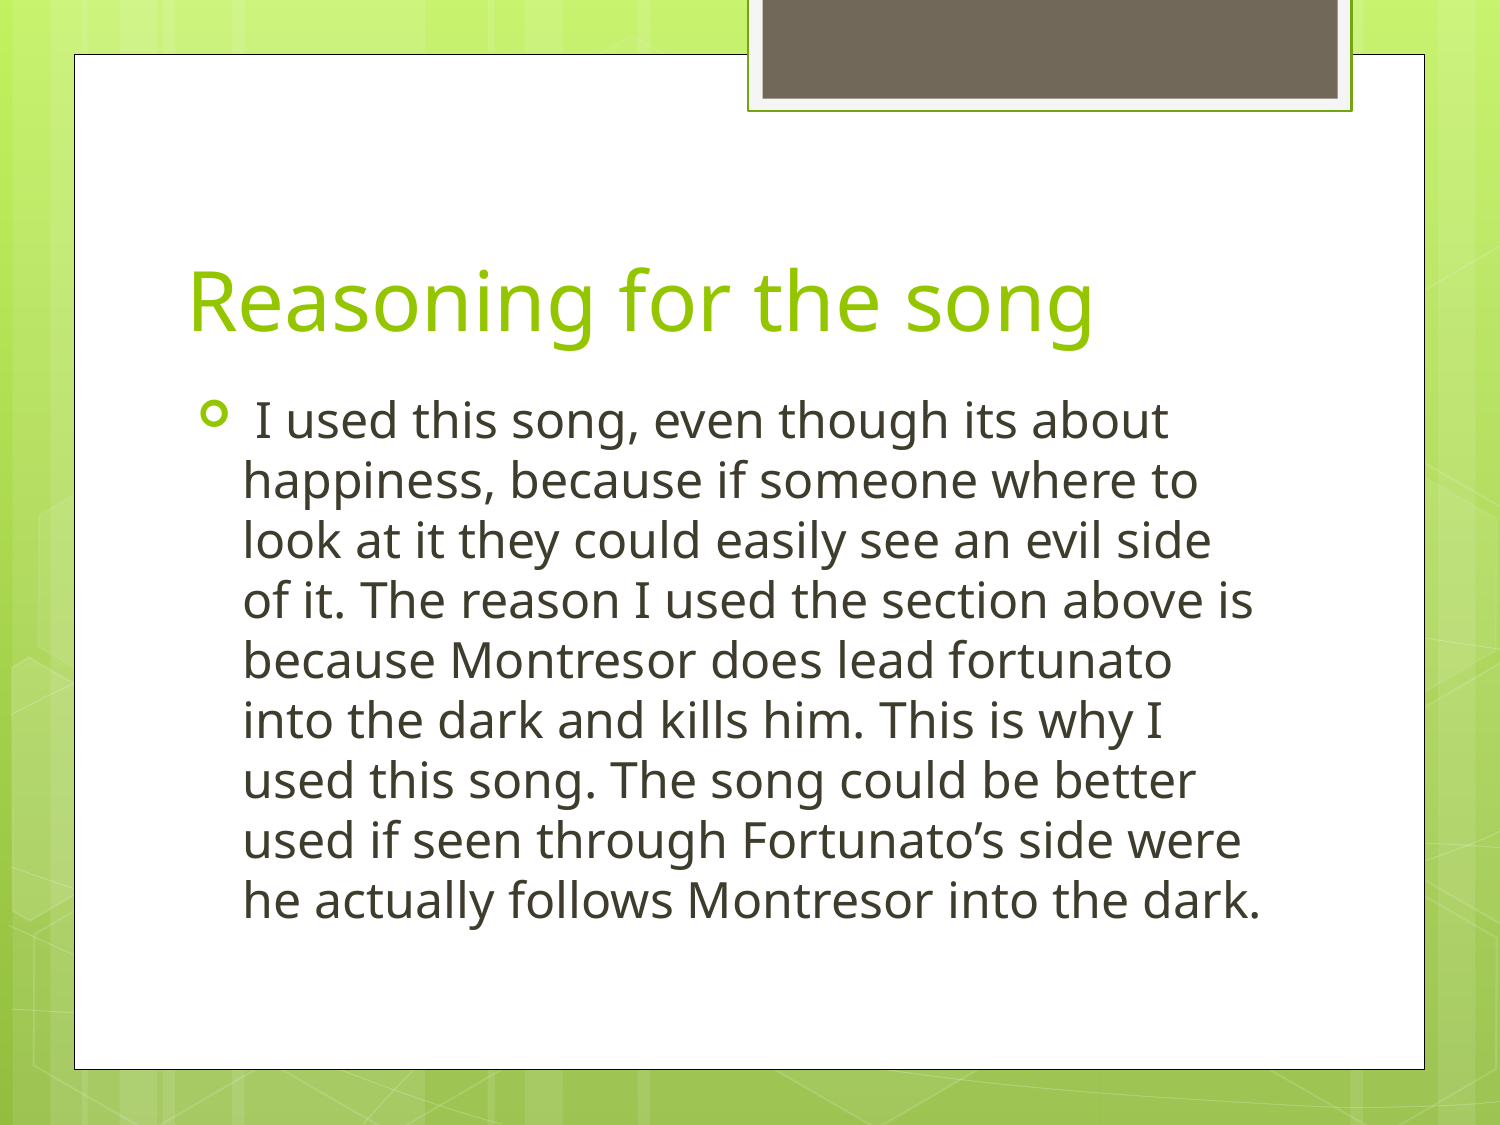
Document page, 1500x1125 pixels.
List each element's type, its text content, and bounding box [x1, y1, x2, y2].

title Reasoning for the song [171, 168, 1324, 357]
list I used this song, even though its about happiness, because if someone where to look at it they could easily see an evil side of it. The reason I used the section above is because Montresor does lead fortunato into the dark and kills him. This is why I used this song. The song could be better used if seen through Fortunato’s side were he actually follows Montresor into the dark. [171, 381, 1283, 957]
